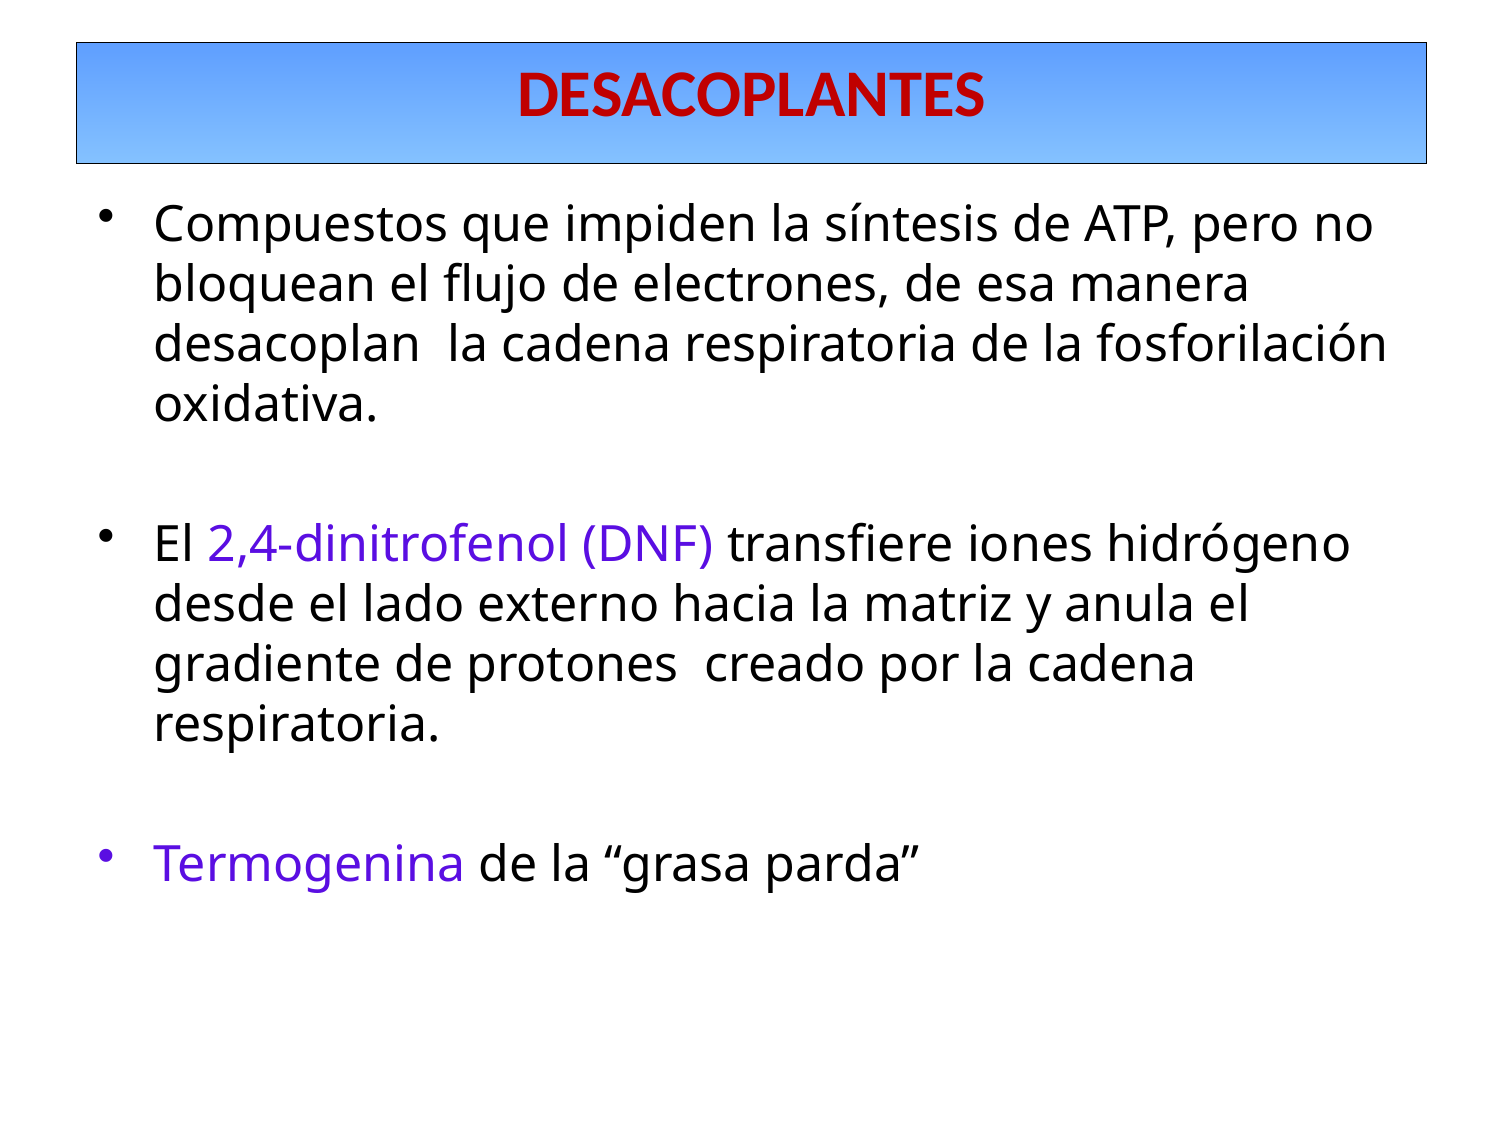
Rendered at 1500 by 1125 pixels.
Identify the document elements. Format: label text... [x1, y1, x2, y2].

text_box Compuestos que impiden la síntesis de ATP, pero no bloquean el flujo de electrones, de esa manera desacoplan la cadena respiratoria de la fosforilación oxidativa. El 2,4-dinitrofenol (DNF) transfiere iones hidrógeno desde el lado externo hacia la matriz y anula el gradiente de protones creado por la cadena respiratoria. Termogenina de la “grasa parda” [82, 184, 1424, 1052]
text_box DESACOPLANTES [76, 42, 1427, 164]
